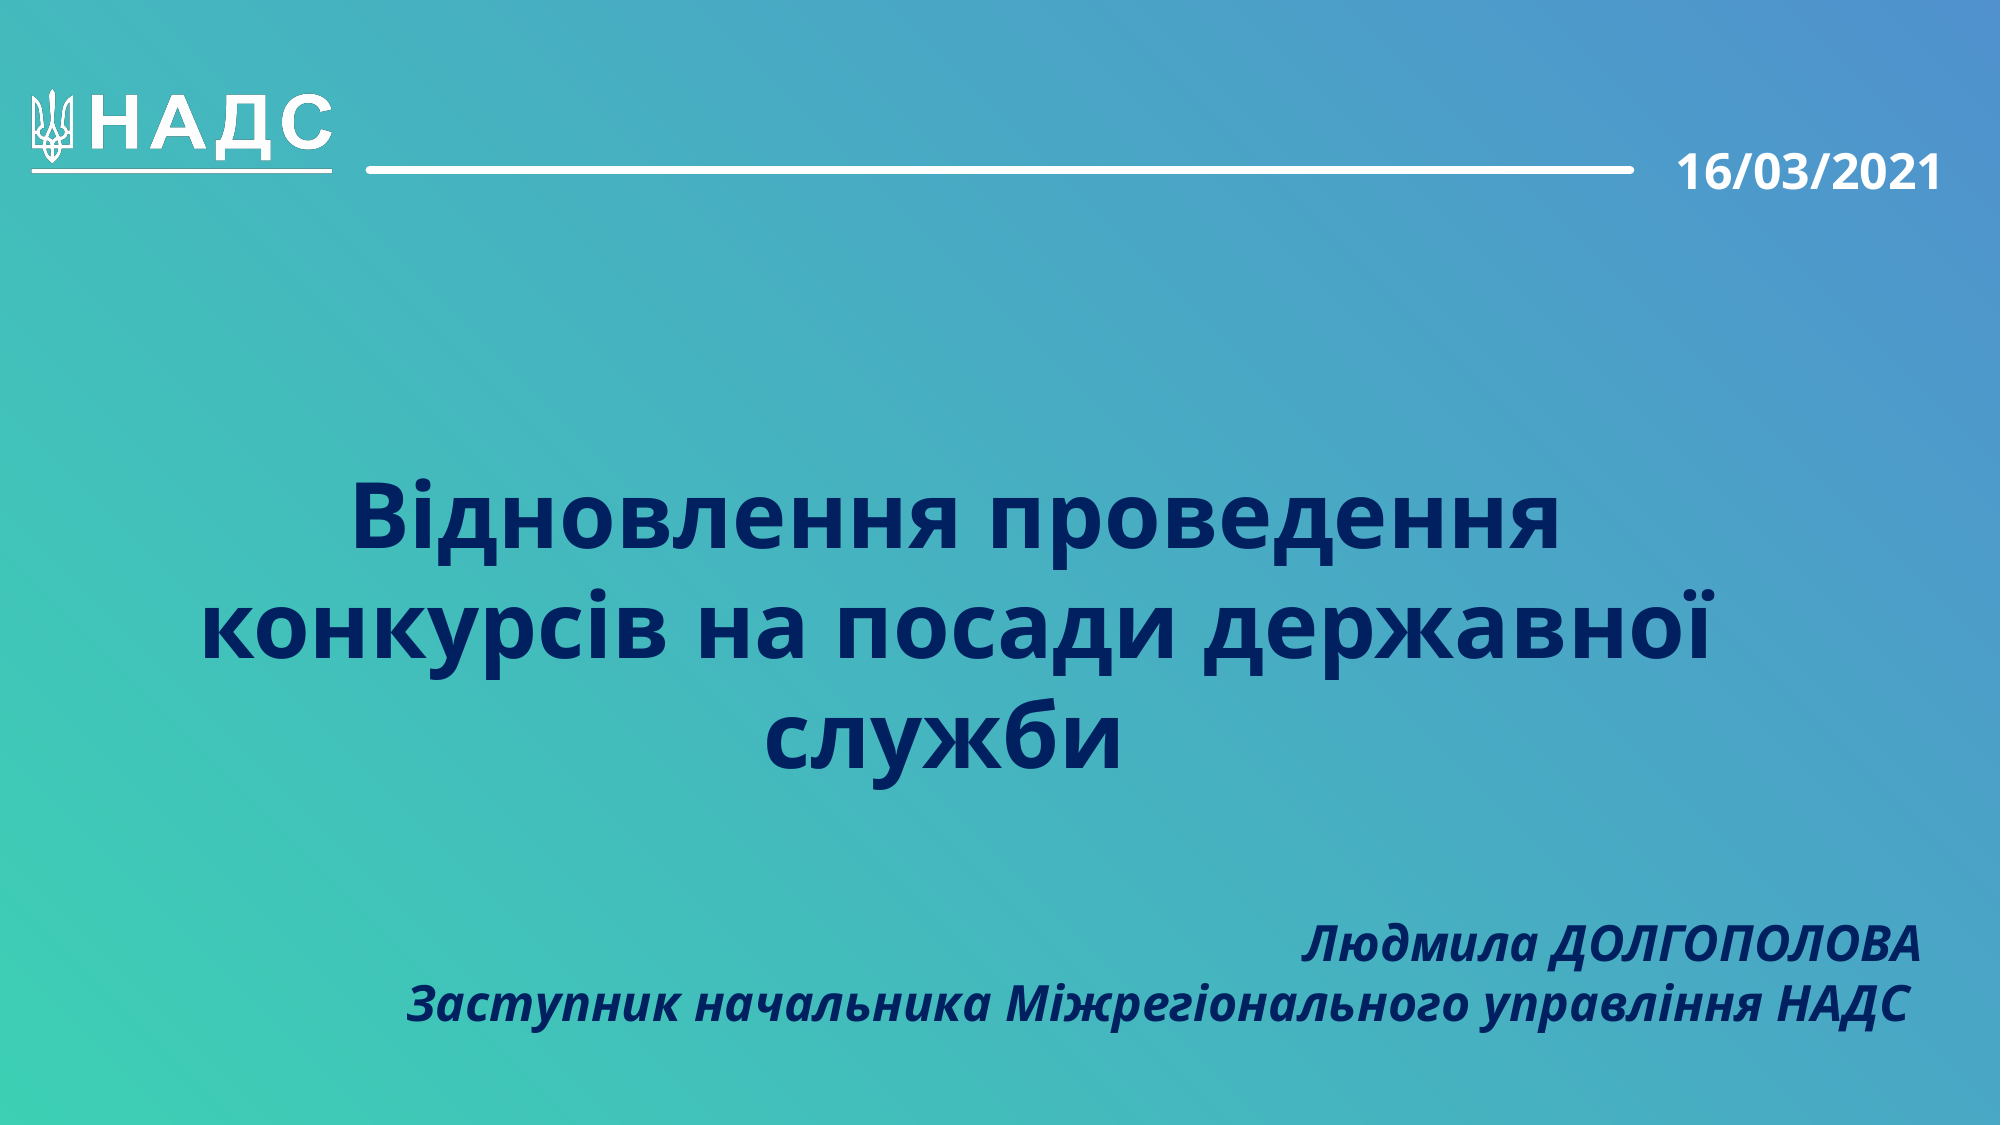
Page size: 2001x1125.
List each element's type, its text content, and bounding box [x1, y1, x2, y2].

text_box 16/03/2021 [1630, 132, 1991, 208]
text_box Людмила ДОЛГОПОЛОВА Заступник начальника Міжрегіонального управління НАДС [224, 903, 1939, 1039]
text_box Відновлення проведення конкурсів на посади державної служби [99, 449, 1814, 795]
picture [16, 45, 350, 216]
